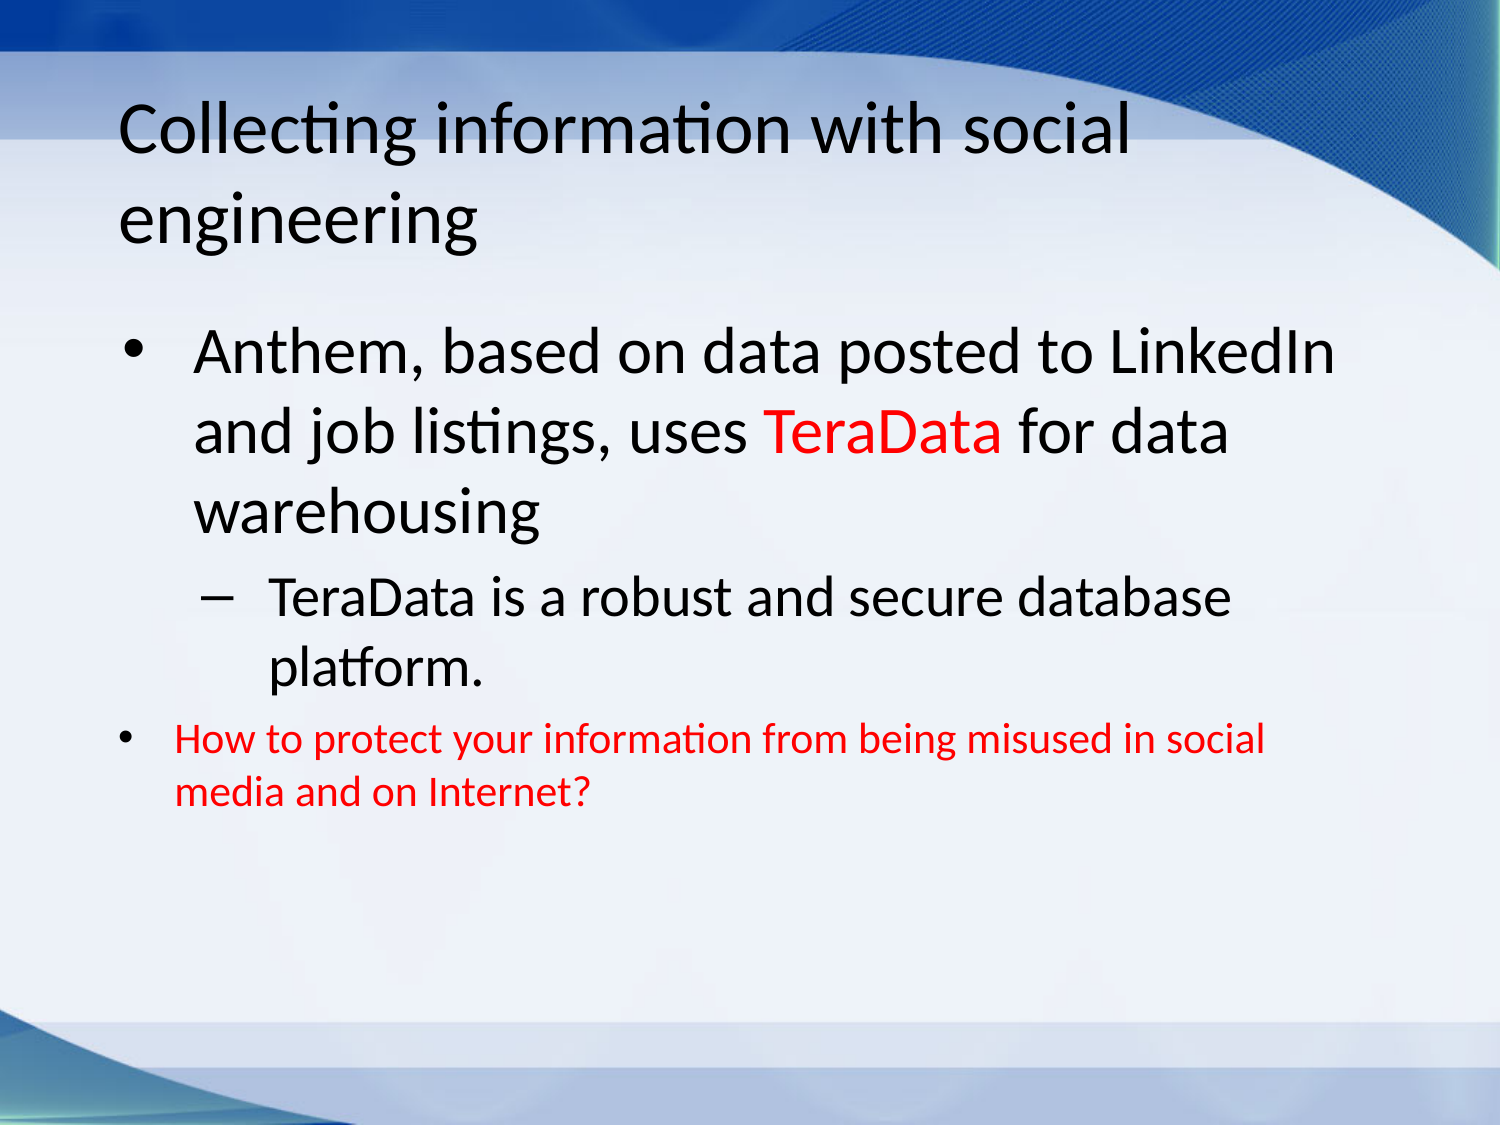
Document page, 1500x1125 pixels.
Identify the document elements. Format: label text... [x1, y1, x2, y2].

picture [0, 0, 1500, 1125]
list Anthem, based on data posted to LinkedIn and job listings, uses TeraData for data warehousing TeraData is a robust and secure database platform. How to protect your information from being misused in social media and on Internet? [103, 299, 1397, 1014]
title Collecting information with social engineering [103, 59, 1397, 278]
